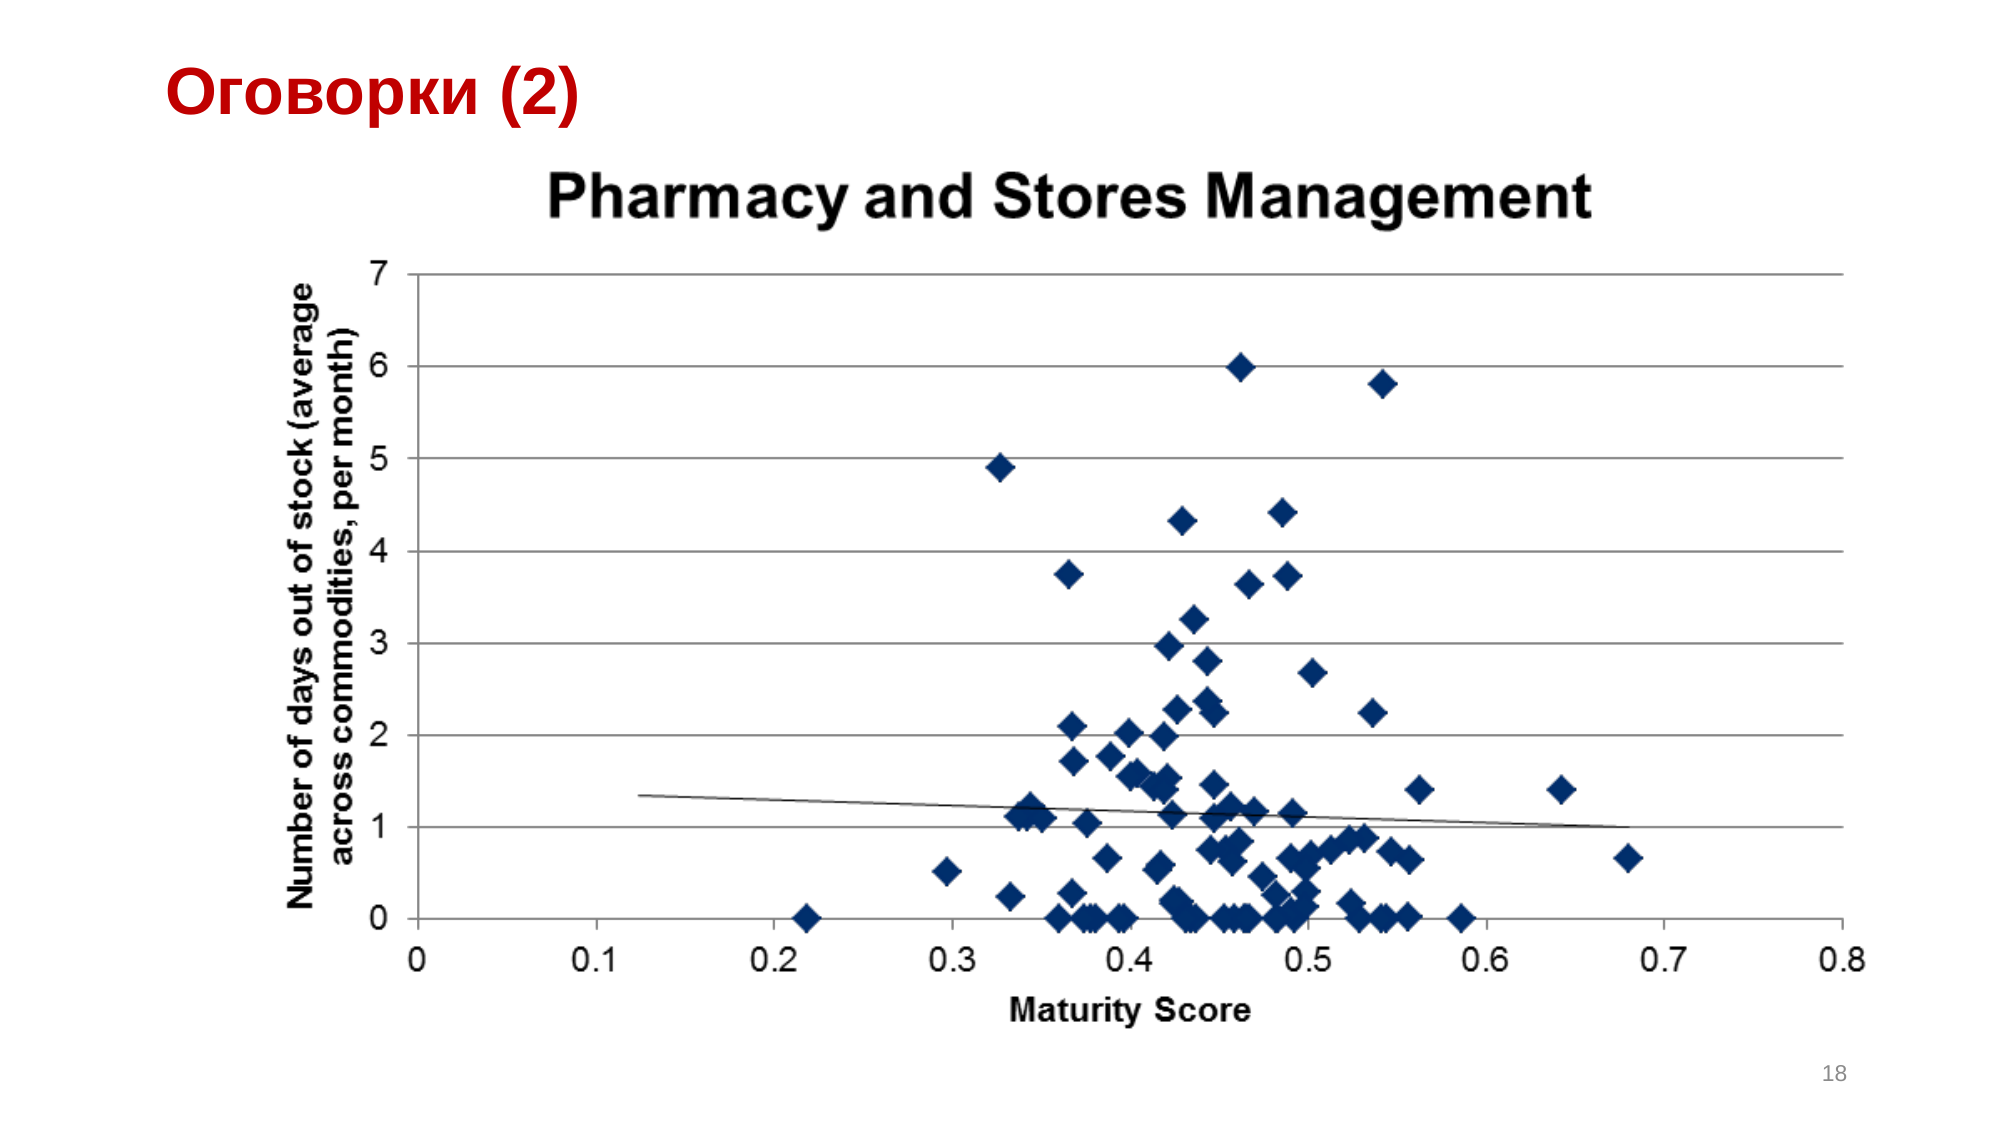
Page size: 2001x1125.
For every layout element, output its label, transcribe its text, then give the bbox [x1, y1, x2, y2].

slide_number 18 [1412, 1072, 1863, 1103]
title Оговорки (2) [150, 37, 1850, 148]
picture [234, 132, 1904, 1072]
